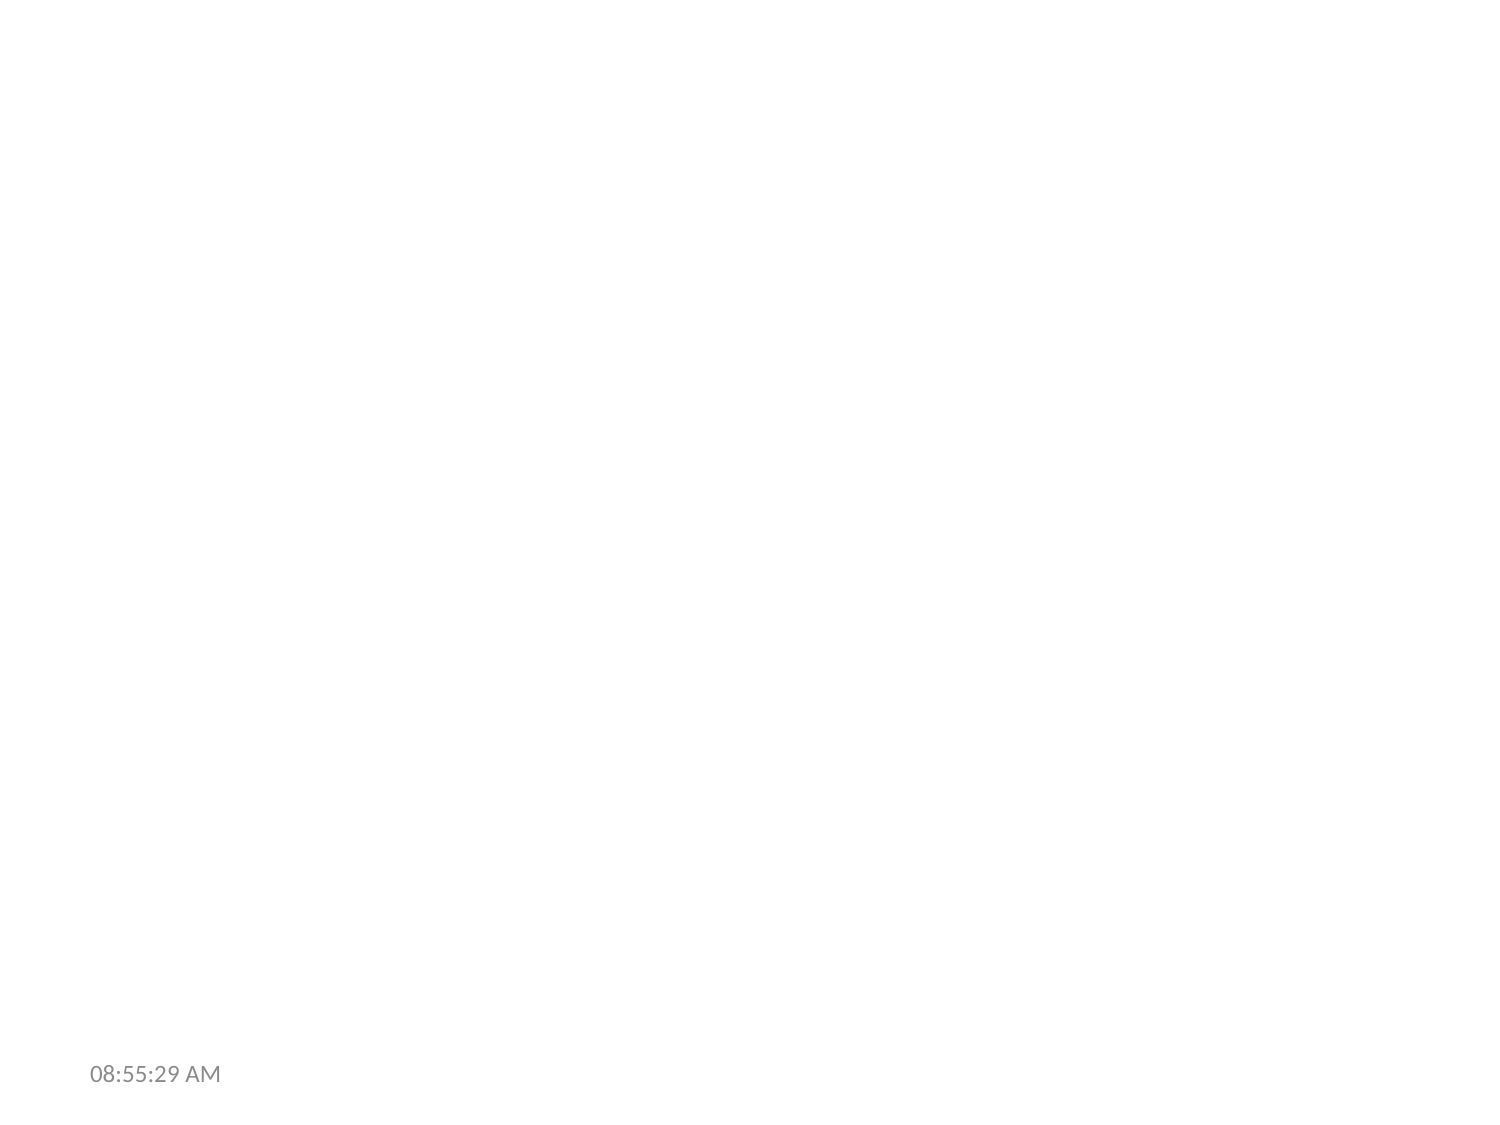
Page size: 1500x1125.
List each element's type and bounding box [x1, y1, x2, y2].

slide_number [75, 1042, 425, 1103]
